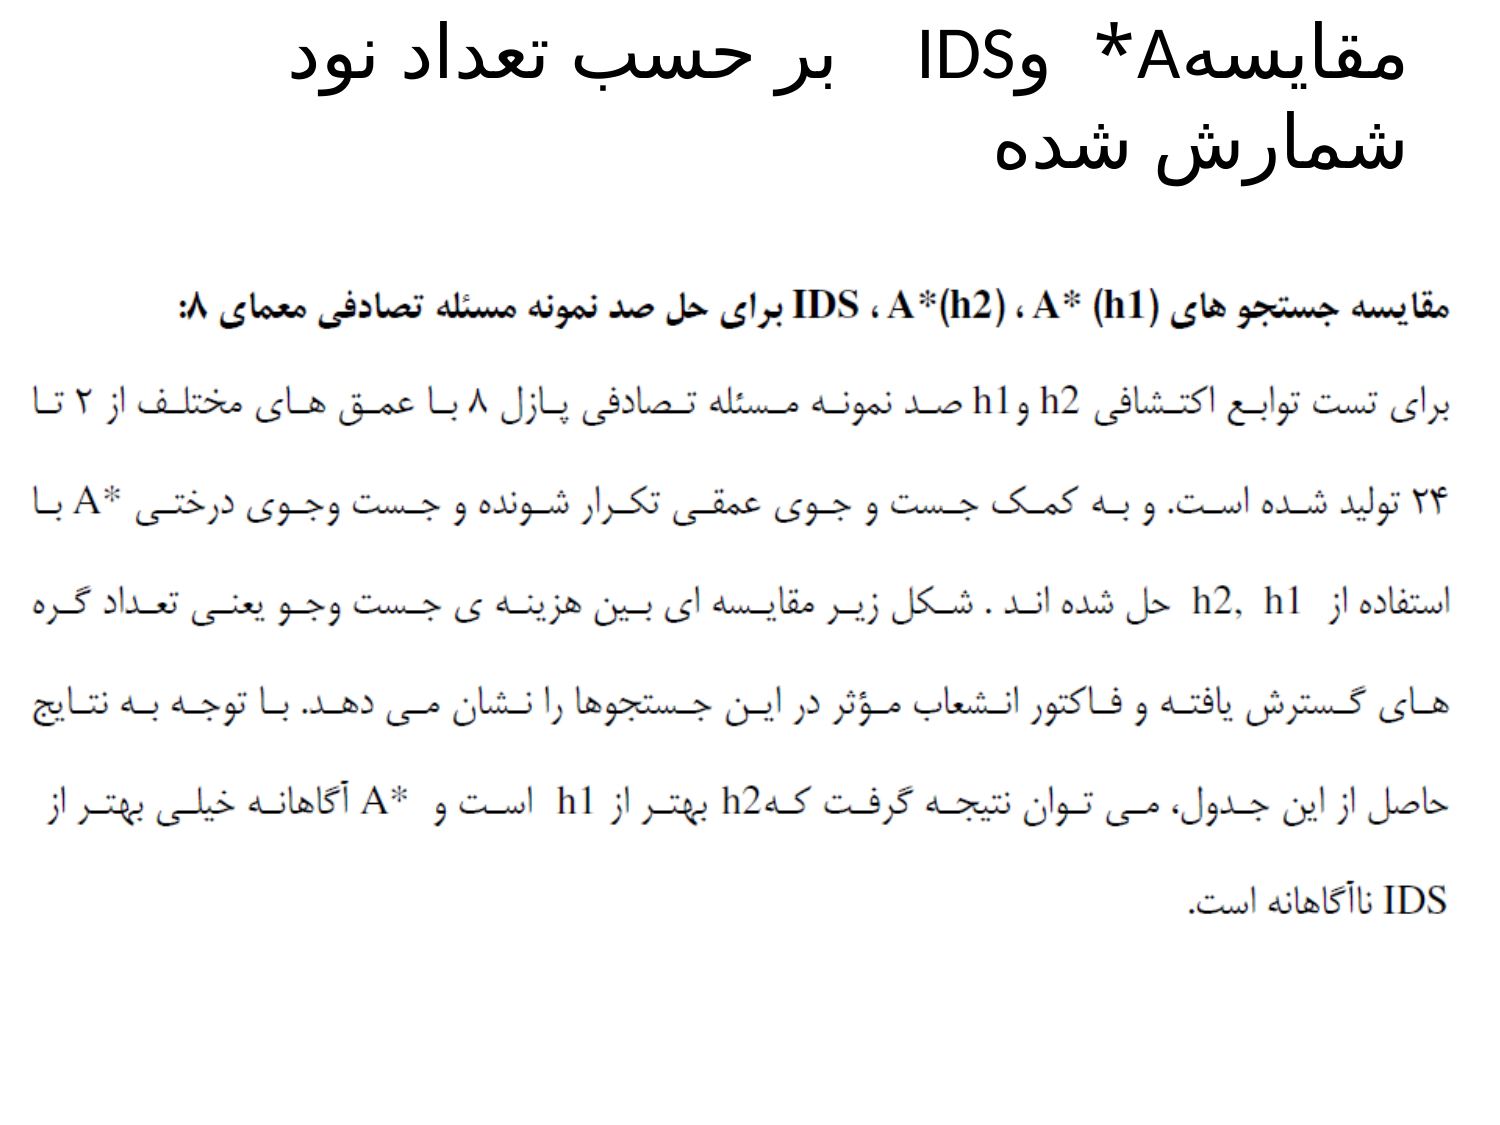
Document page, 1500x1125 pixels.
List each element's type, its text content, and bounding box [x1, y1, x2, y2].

picture [2, 265, 1498, 951]
title مقایسهA* وIDS بر حسب تعداد نود شمارش شده [75, 45, 1425, 233]
